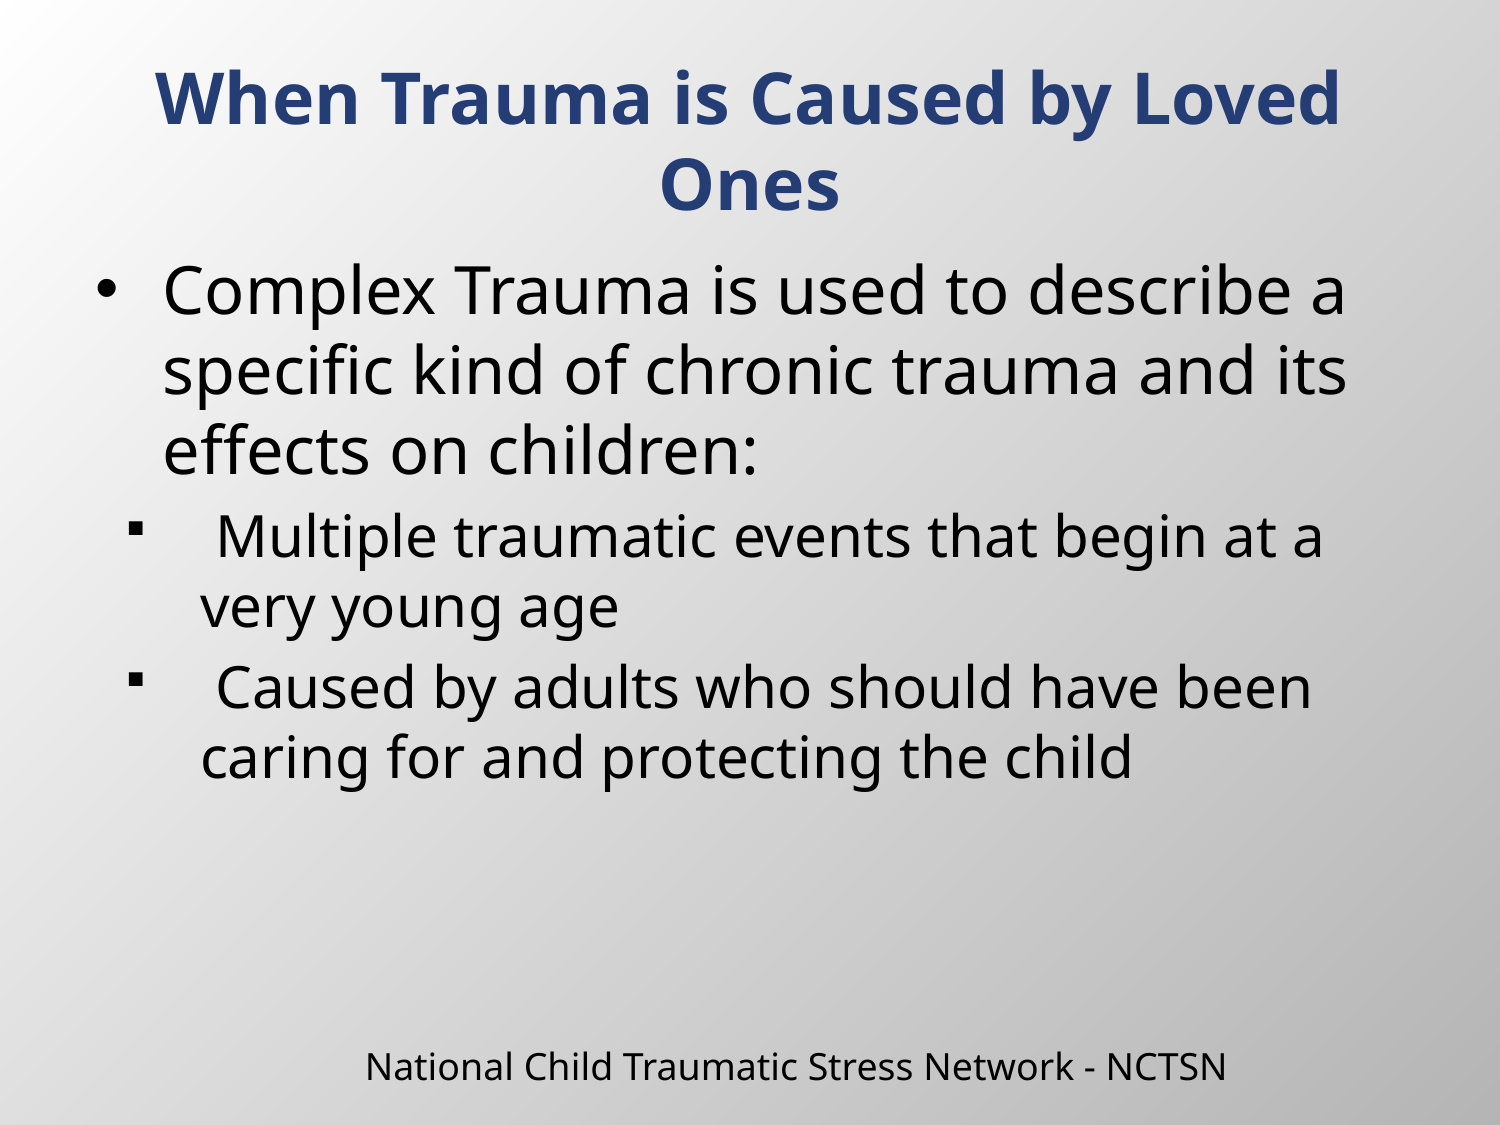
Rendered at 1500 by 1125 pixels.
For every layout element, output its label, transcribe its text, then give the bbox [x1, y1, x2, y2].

text_box National Child Traumatic Stress Network - NCTSN [349, 1035, 1457, 1096]
list Complex Trauma is used to describe a specific kind of chronic trauma and its effects on children: Multiple traumatic events that begin at a very young age Caused by adults who should have been caring for and protecting the child [57, 239, 1463, 1015]
title When Trauma is Caused by Loved Ones [75, 45, 1425, 233]
